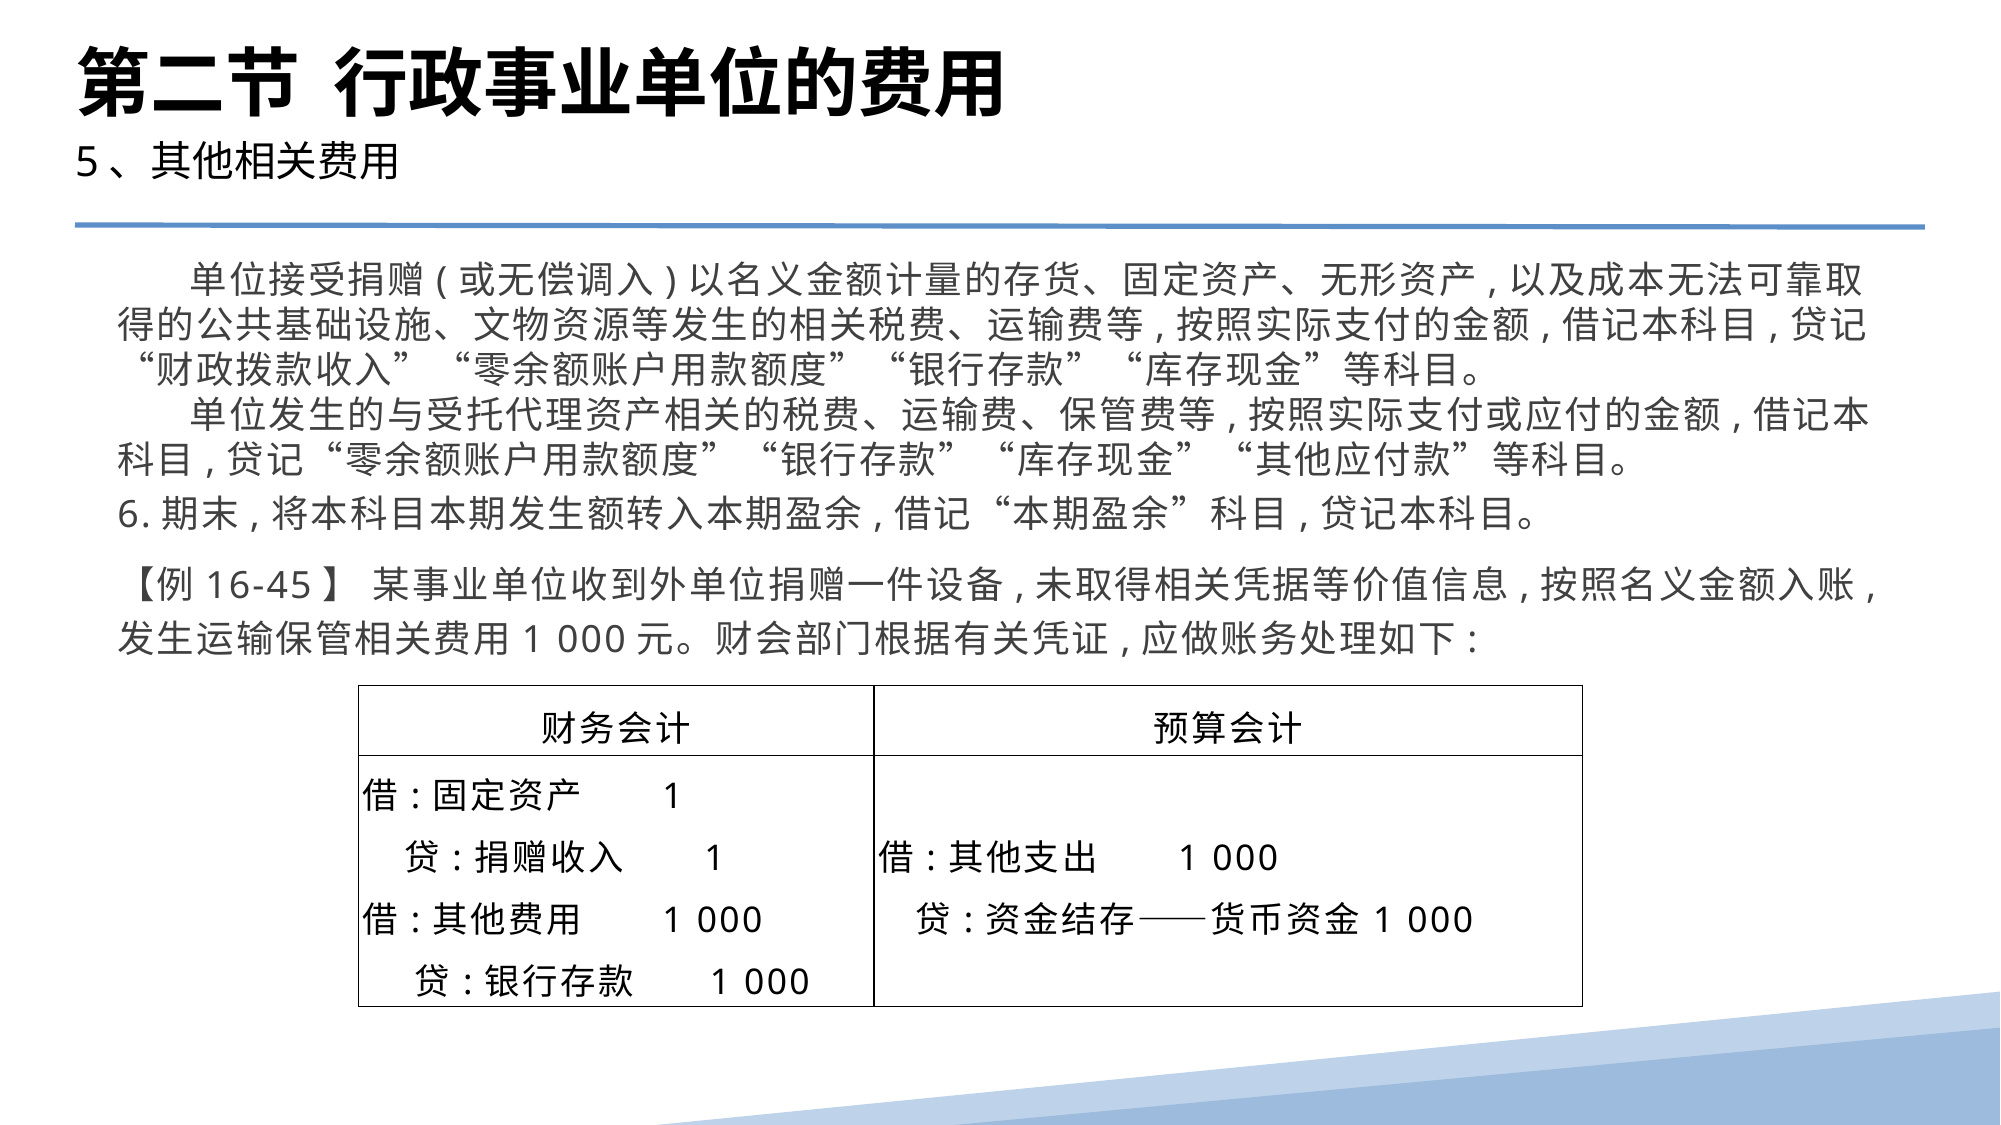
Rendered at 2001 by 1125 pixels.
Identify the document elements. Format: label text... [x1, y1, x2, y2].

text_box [74, 224, 1925, 228]
table_header 预算会计 [875, 686, 1582, 755]
table_cell 借:其他支出 1 000 贷:资金结存——货币资金1 000 [875, 756, 1582, 991]
text_box 第二节 行政事业单位的费用 [75, 24, 1925, 124]
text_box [656, 991, 2000, 1125]
text_box 5、其他相关费用 [75, 124, 1925, 200]
table_cell 借:固定资产 1 贷:捐赠收入 1 借:其他费用 1 000 贷:银行存款 1 000 [359, 756, 873, 1006]
text_box 单位接受捐赠(或无偿调入)以名义金额计量的存货、固定资产、无形资产,以及成本无法可靠取得的公共基础设施、文物资源等发生的相关税费、运输费等,按照实际支付的金额,借记本科目,贷记“财政拨款收入”“零余额账户用款额度”“银行存款”“库存现金”等科目。 单位发生的与受托代理资产相关的税费、运输费、保管费等,按照实际支付或应付的金额,借记本科目,贷记“零余额账户用款额度”“银行存款”“库存现金”“其他应付款”等科目。 6.期末,将本科目本期发生额转入本期盈余,借记“本期盈余”科目,贷记本科目。 【例16-45】 某事业单位收到外单位捐赠一件设备,未取得相关凭据等价值信息,按照名义金额入账,发生运输保管相关费用1 000元。财会部门根据有关凭证,应做账务处理如下: [106, 252, 1907, 713]
table_header 财务会计 [359, 686, 873, 755]
